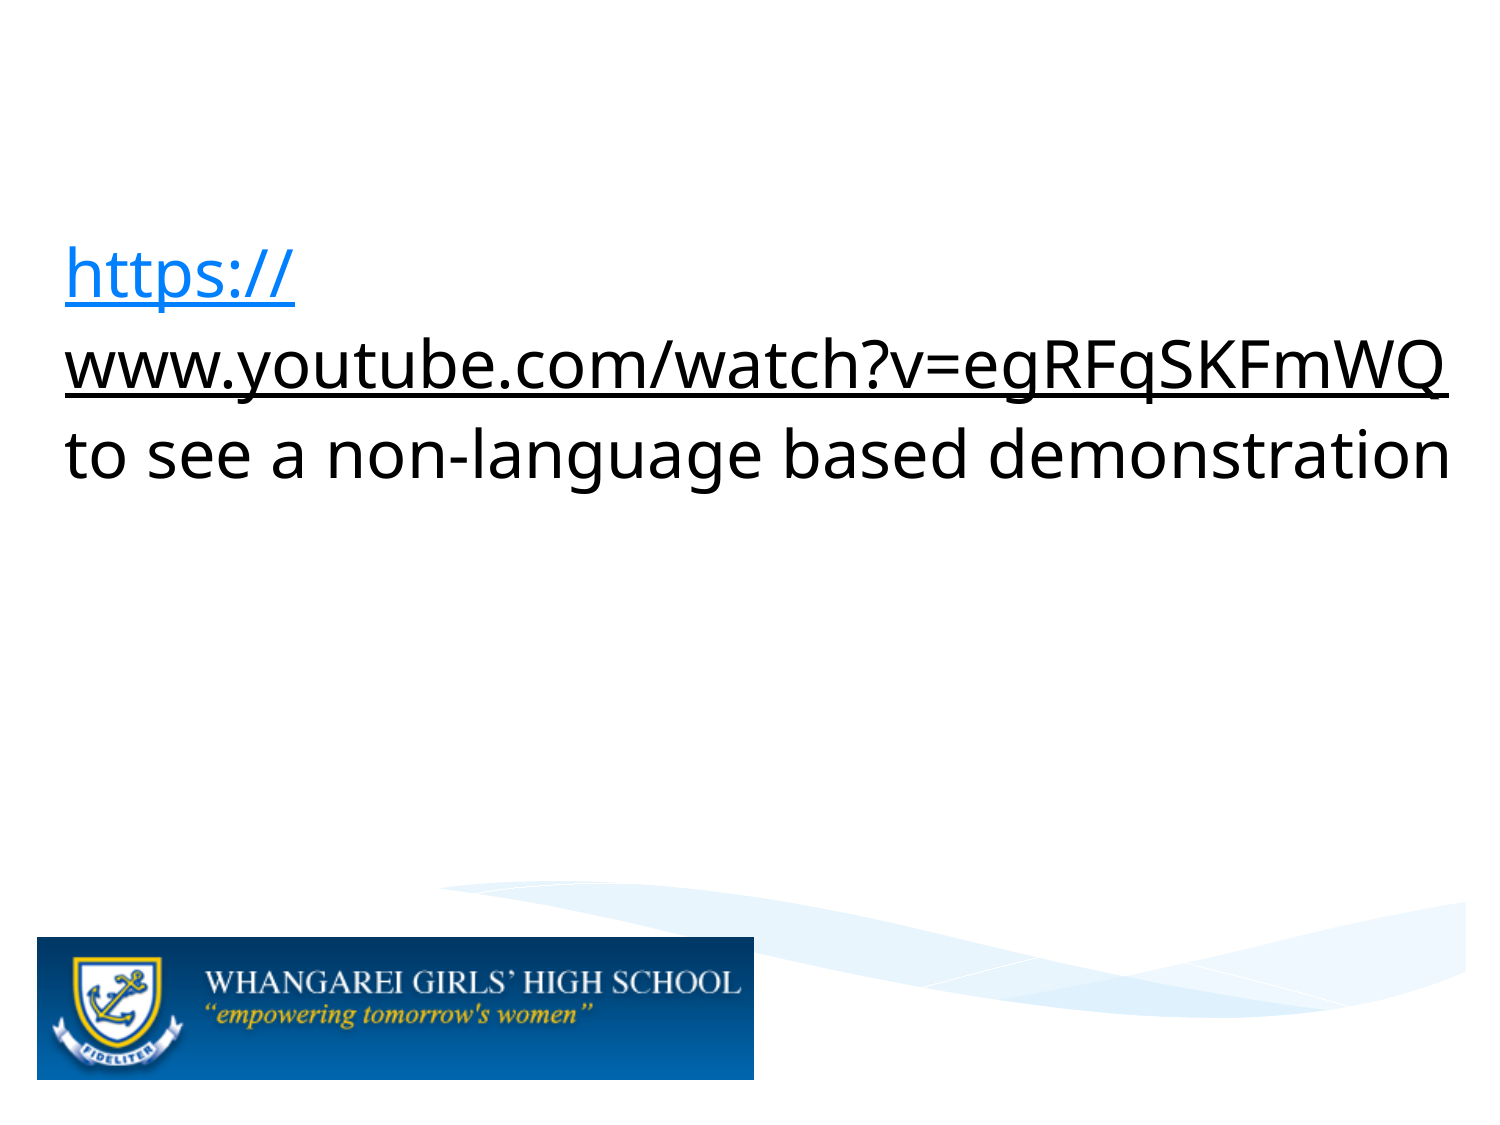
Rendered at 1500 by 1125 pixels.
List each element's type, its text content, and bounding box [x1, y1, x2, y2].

text_box https://www.youtube.com/watch?v=egRFqSKFmWQ to see a non-language based demonstration [49, 223, 1475, 500]
picture [37, 937, 754, 1080]
